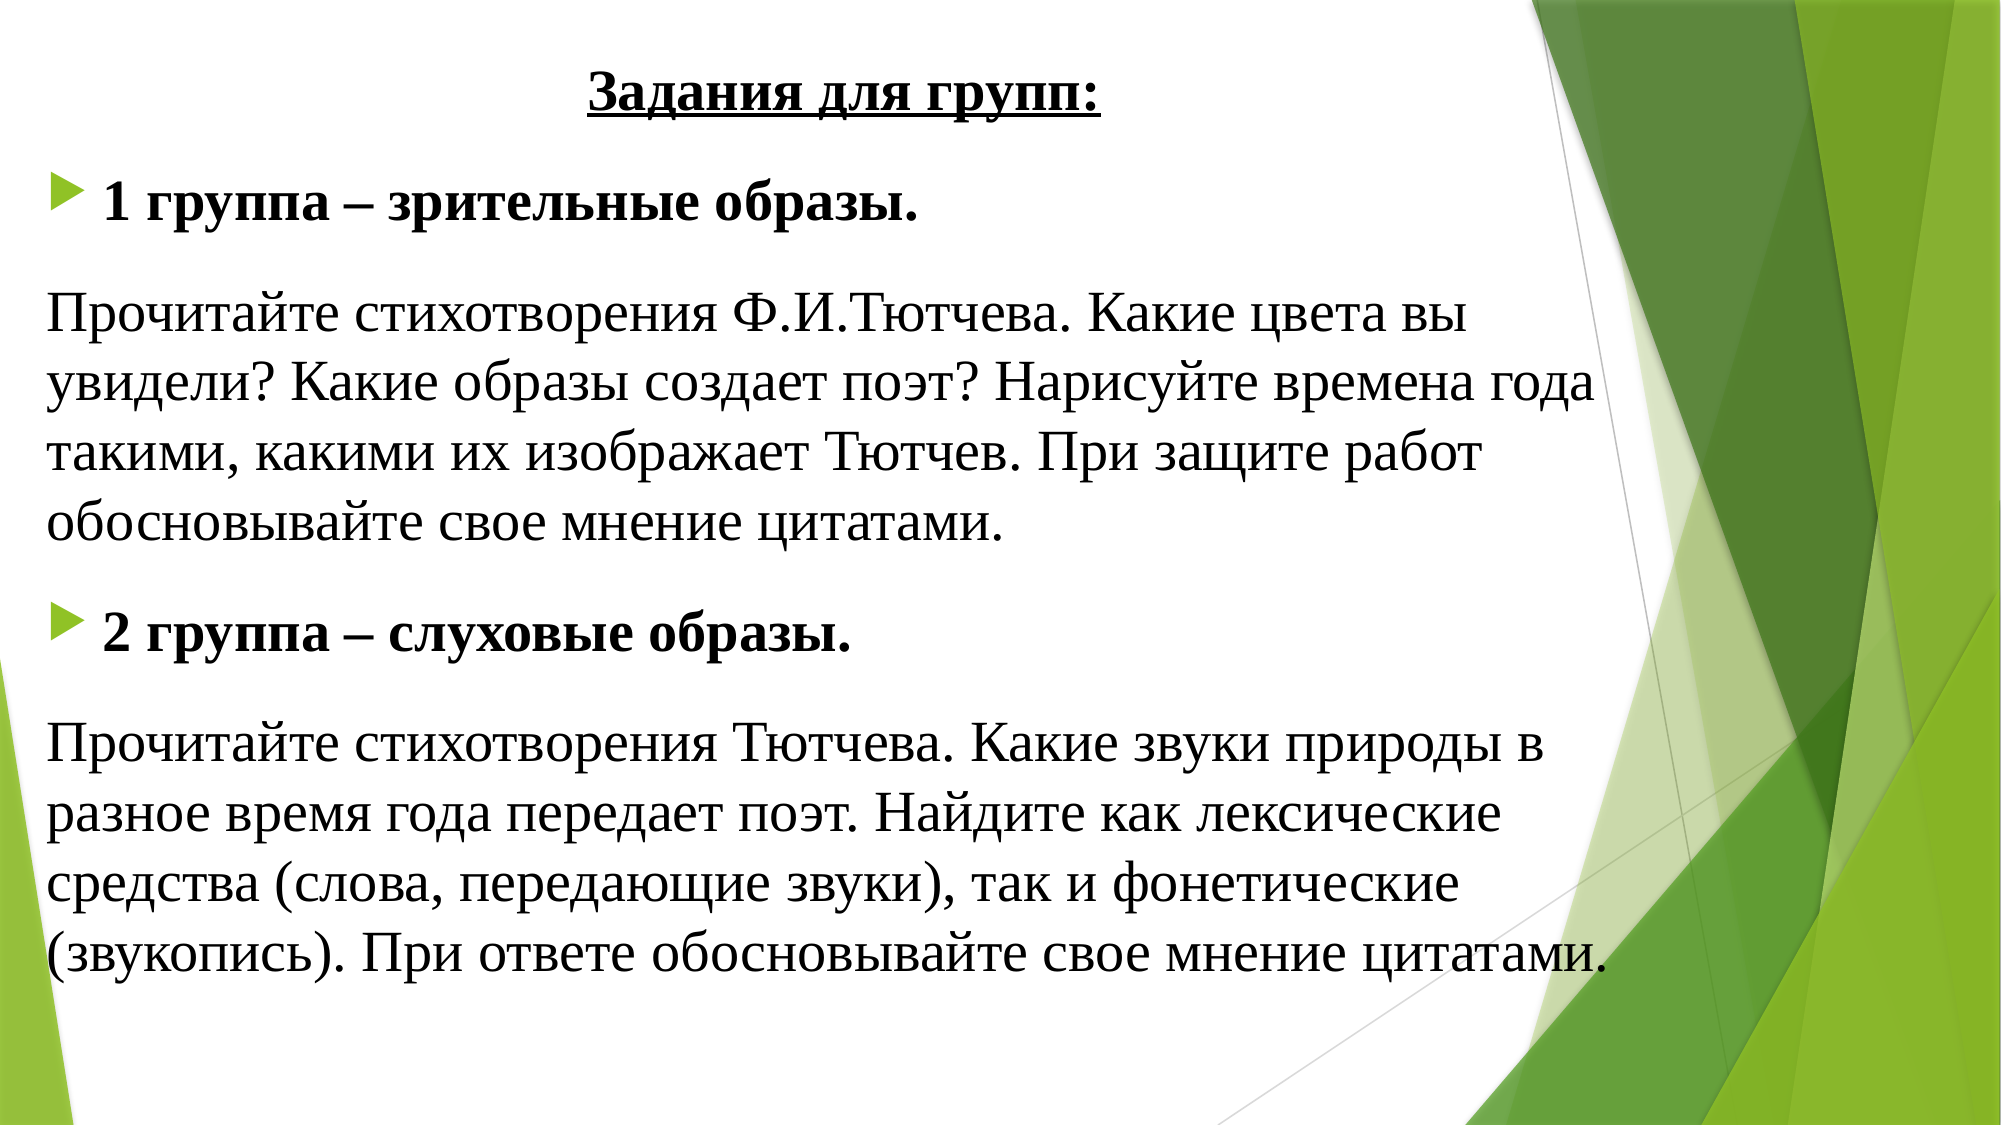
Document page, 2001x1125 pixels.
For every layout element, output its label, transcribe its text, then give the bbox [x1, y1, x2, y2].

list Задания для групп: 1 группа – зрительные образы. Прочитайте стихотворения Ф.И.Тютчева. Какие цвета вы увидели? Какие образы создает поэт? Нарисуйте времена года такими, какими их изображает Тютчев. При защите работ обосновывайте свое мнение цитатами. 2 группа – слуховые образы. Прочитайте стихотворения Тютчева. Какие звуки природы в разное время года передает поэт. Найдите как лексические средства (слова, передающие звуки), так и фонетические (звукопись). При ответе обосновывайте свое мнение цитатами. [31, 44, 1657, 1101]
